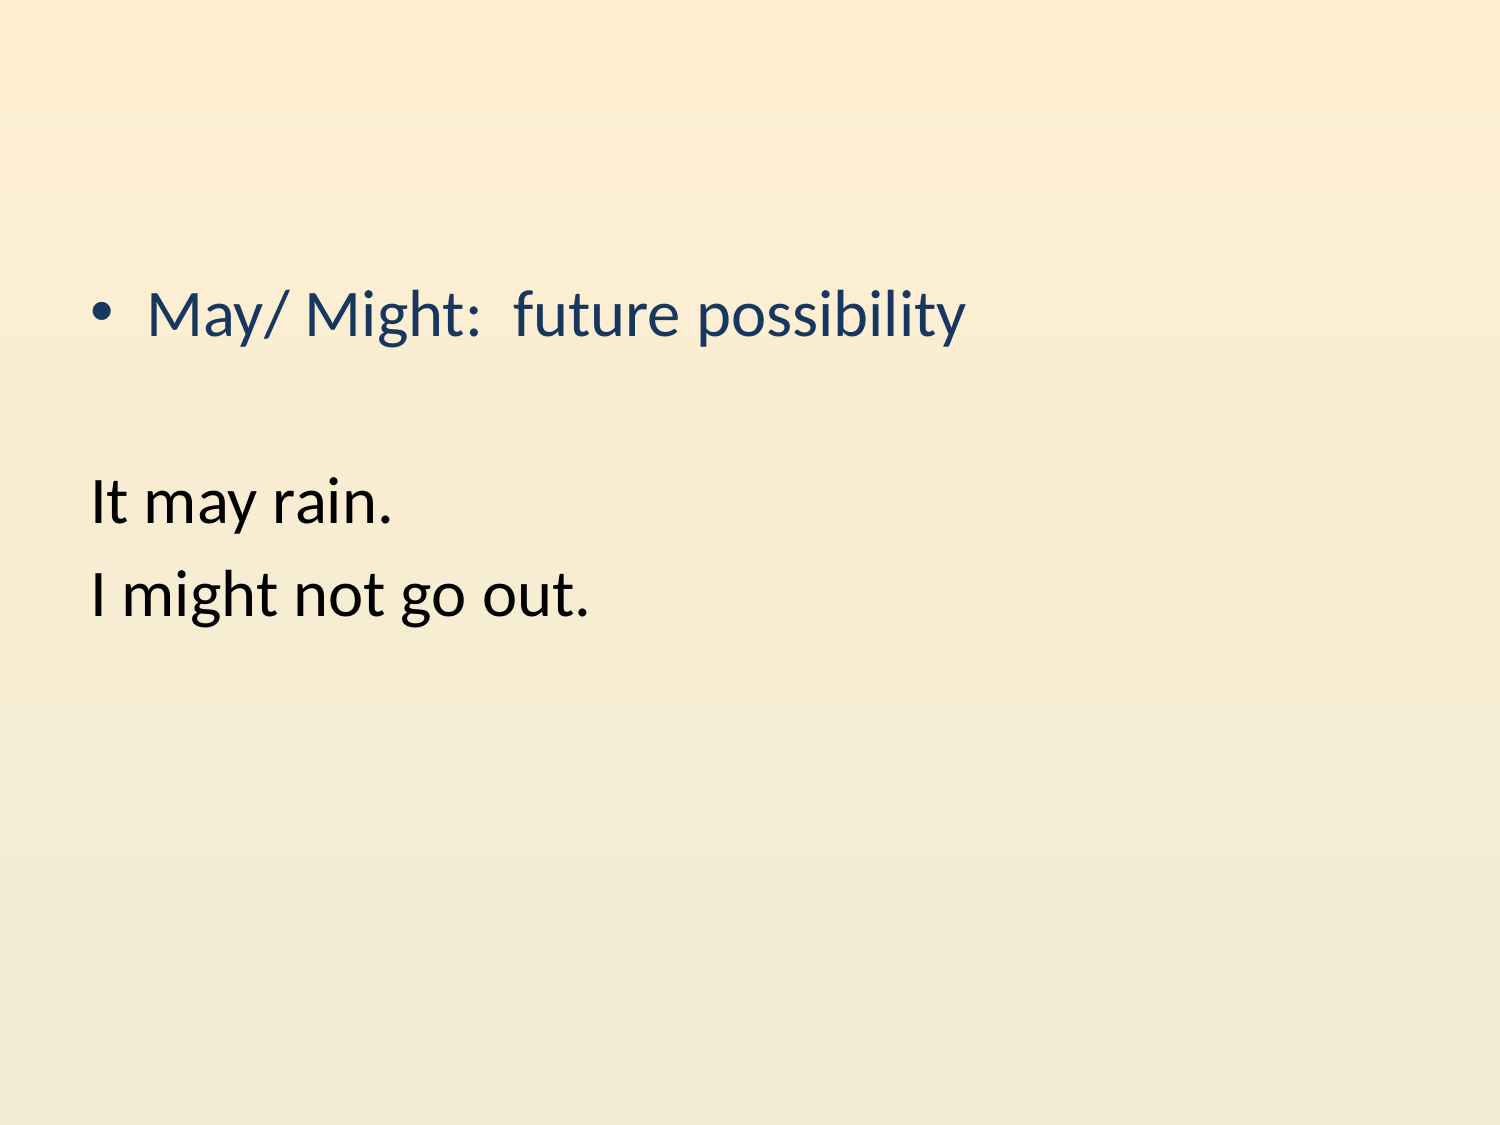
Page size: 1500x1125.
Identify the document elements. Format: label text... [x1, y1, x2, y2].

list May/ Might: future possibility It may rain. I might not go out. [75, 262, 1425, 1005]
